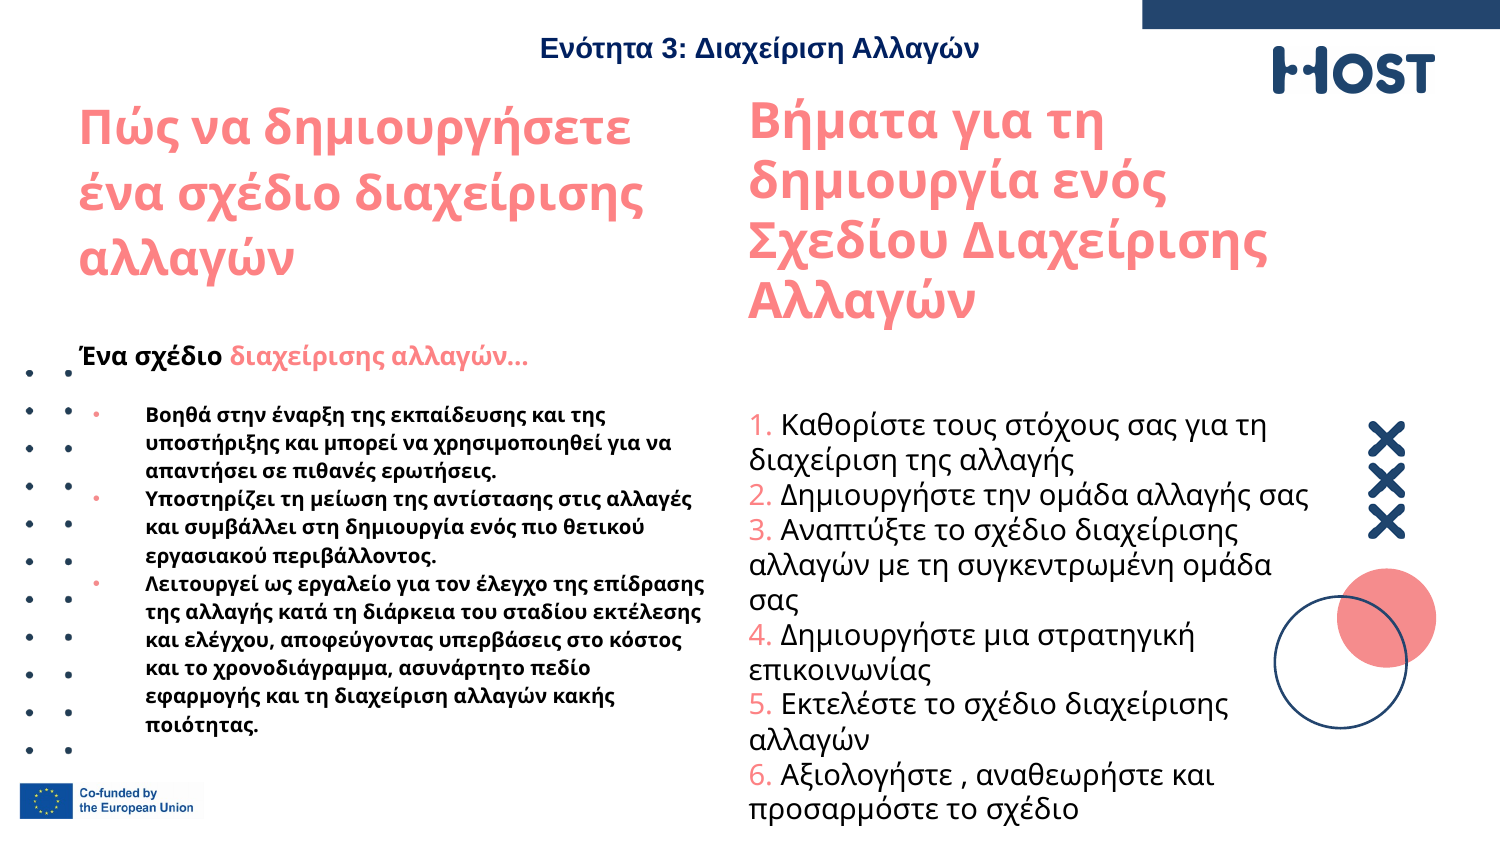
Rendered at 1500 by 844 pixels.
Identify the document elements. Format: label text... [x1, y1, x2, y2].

text_box Βήματα για τη δημιουργία ενός Σχεδίου Διαχείρισης Αλλαγών 1. Καθορίστε τους στόχους σας για τη διαχείριση της αλλαγής 2. Δημιουργήστε την ομάδα αλλαγής σας 3. Αναπτύξτε το σχέδιο διαχείρισης αλλαγών με τη συγκεντρωμένη ομάδα σας 4. Δημιουργήστε μια στρατηγική επικοινωνίας 5. Εκτελέστε το σχέδιο διαχείρισης αλλαγών 6. Αξιολογήστε , αναθεωρήστε και προσαρμόστε το σχέδιο [733, 81, 1344, 834]
list Πώς να δημιουργήσετε ένα σχέδιο διαχείρισης αλλαγών Ένα σχέδιο διαχείρισης αλλαγών… Βοηθά στην έναρξη της εκπαίδευσης και της υποστήριξης και μπορεί να χρησιμοποιηθεί για να απαντήσει σε πιθανές ερωτήσεις. Υποστηρίζει τη μείωση της αντίστασης στις αλλαγές και συμβάλλει στη δημιουργία ενός πιο θετικού εργασιακού περιβάλλοντος. Λειτουργεί ως εργαλείο για τον έλεγχο της επίδρασης της αλλαγής κατά τη διάρκεια του σταδίου εκτέλεσης και ελέγχου, αποφεύγοντας υπερβάσεις στο κόστος και το χρονοδιάγραμμα, ασυνάρτητο πεδίο εφαρμογής και τη διαχείριση αλλαγών κακής ποιότητας. [64, 73, 721, 758]
picture [1368, 421, 1405, 539]
picture [1273, 46, 1435, 94]
picture [0, 370, 204, 820]
text_box Ενότητα 3: Διαχείριση Αλλαγών [525, 10, 996, 73]
